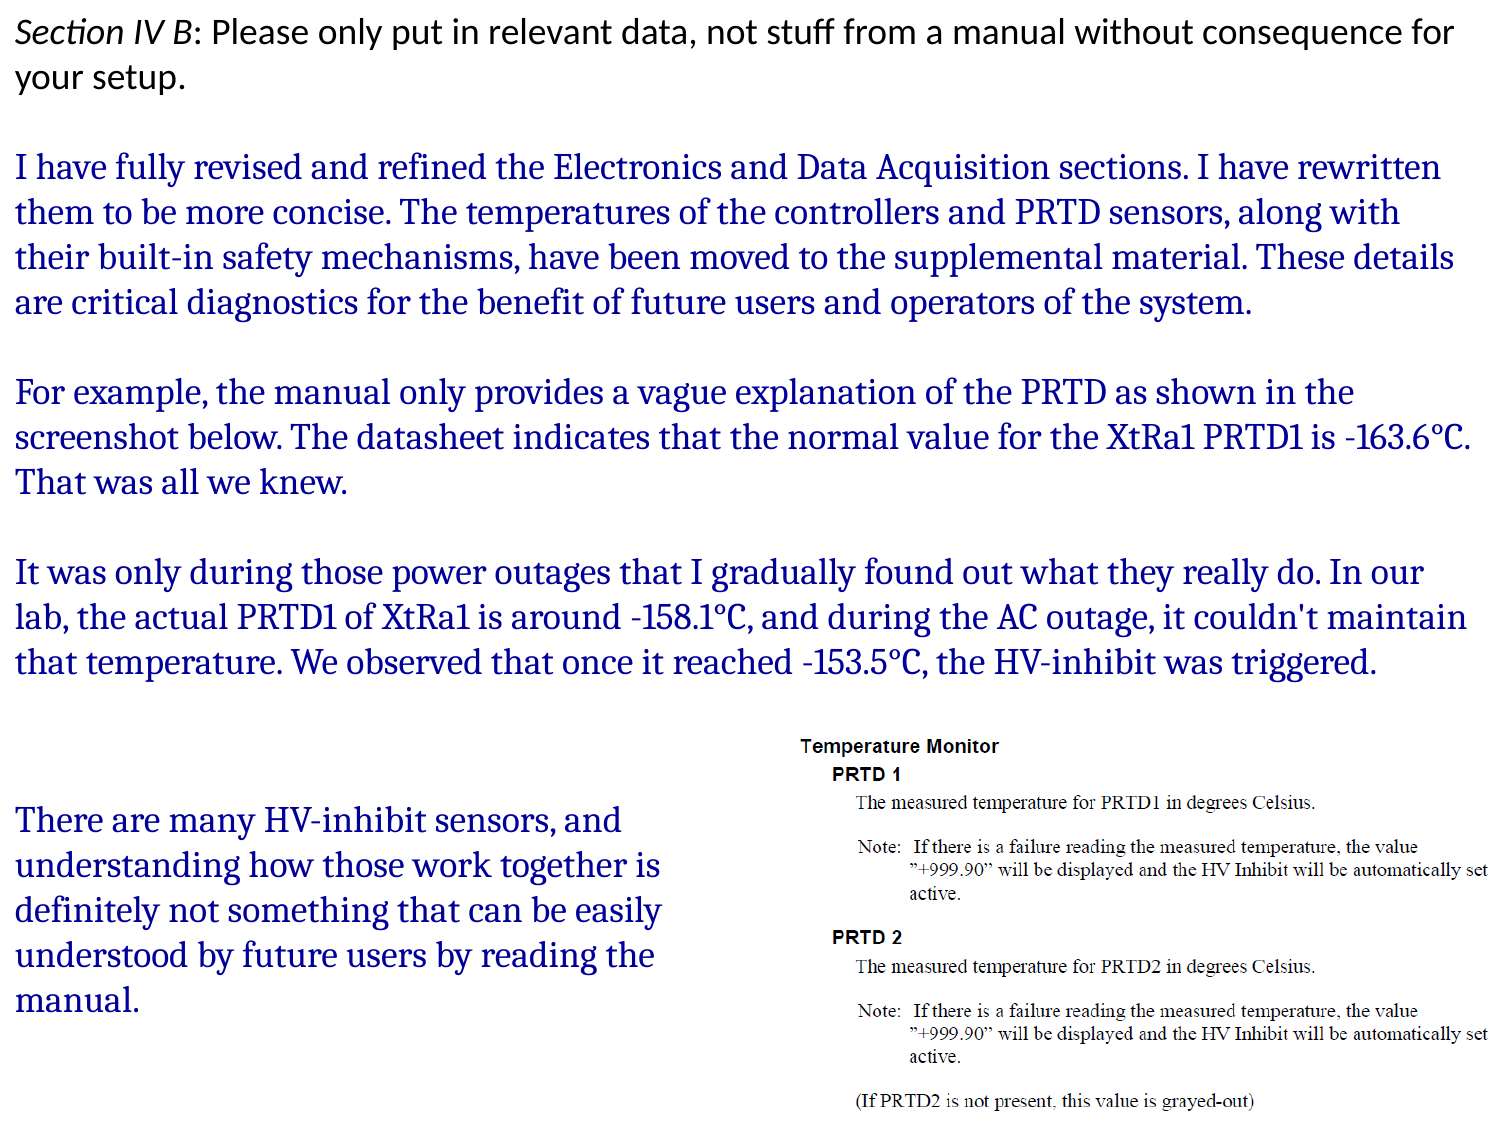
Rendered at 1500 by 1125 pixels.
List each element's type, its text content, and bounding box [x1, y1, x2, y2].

picture [789, 723, 1500, 1125]
text_box There are many HV-inhibit sensors, and understanding how those work together is definitely not something that can be easily understood by future users by reading the manual. [0, 787, 760, 1028]
text_box Section IV B: Please only put in relevant data, not stuff from a manual without consequence for your setup. I have fully revised and refined the Electronics and Data Acquisition sections. I have rewritten them to be more concise. The temperatures of the controllers and PRTD sensors, along with their built-in safety mechanisms, have been moved to the supplemental material. These details are critical diagnostics for the benefit of future users and operators of the system. For example, the manual only provides a vague explanation of the PRTD as shown in the screenshot below. The datasheet indicates that the normal value for the XtRa1 PRTD1 is -163.6°C. That was all we knew. It was only during those power outages that I gradually found out what they really do. In our lab, the actual PRTD1 of XtRa1 is around -158.1°C, and during the AC outage, it couldn't maintain that temperature. We observed that once it reached -153.5°C, the HV-inhibit was triggered. [0, 0, 1500, 690]
